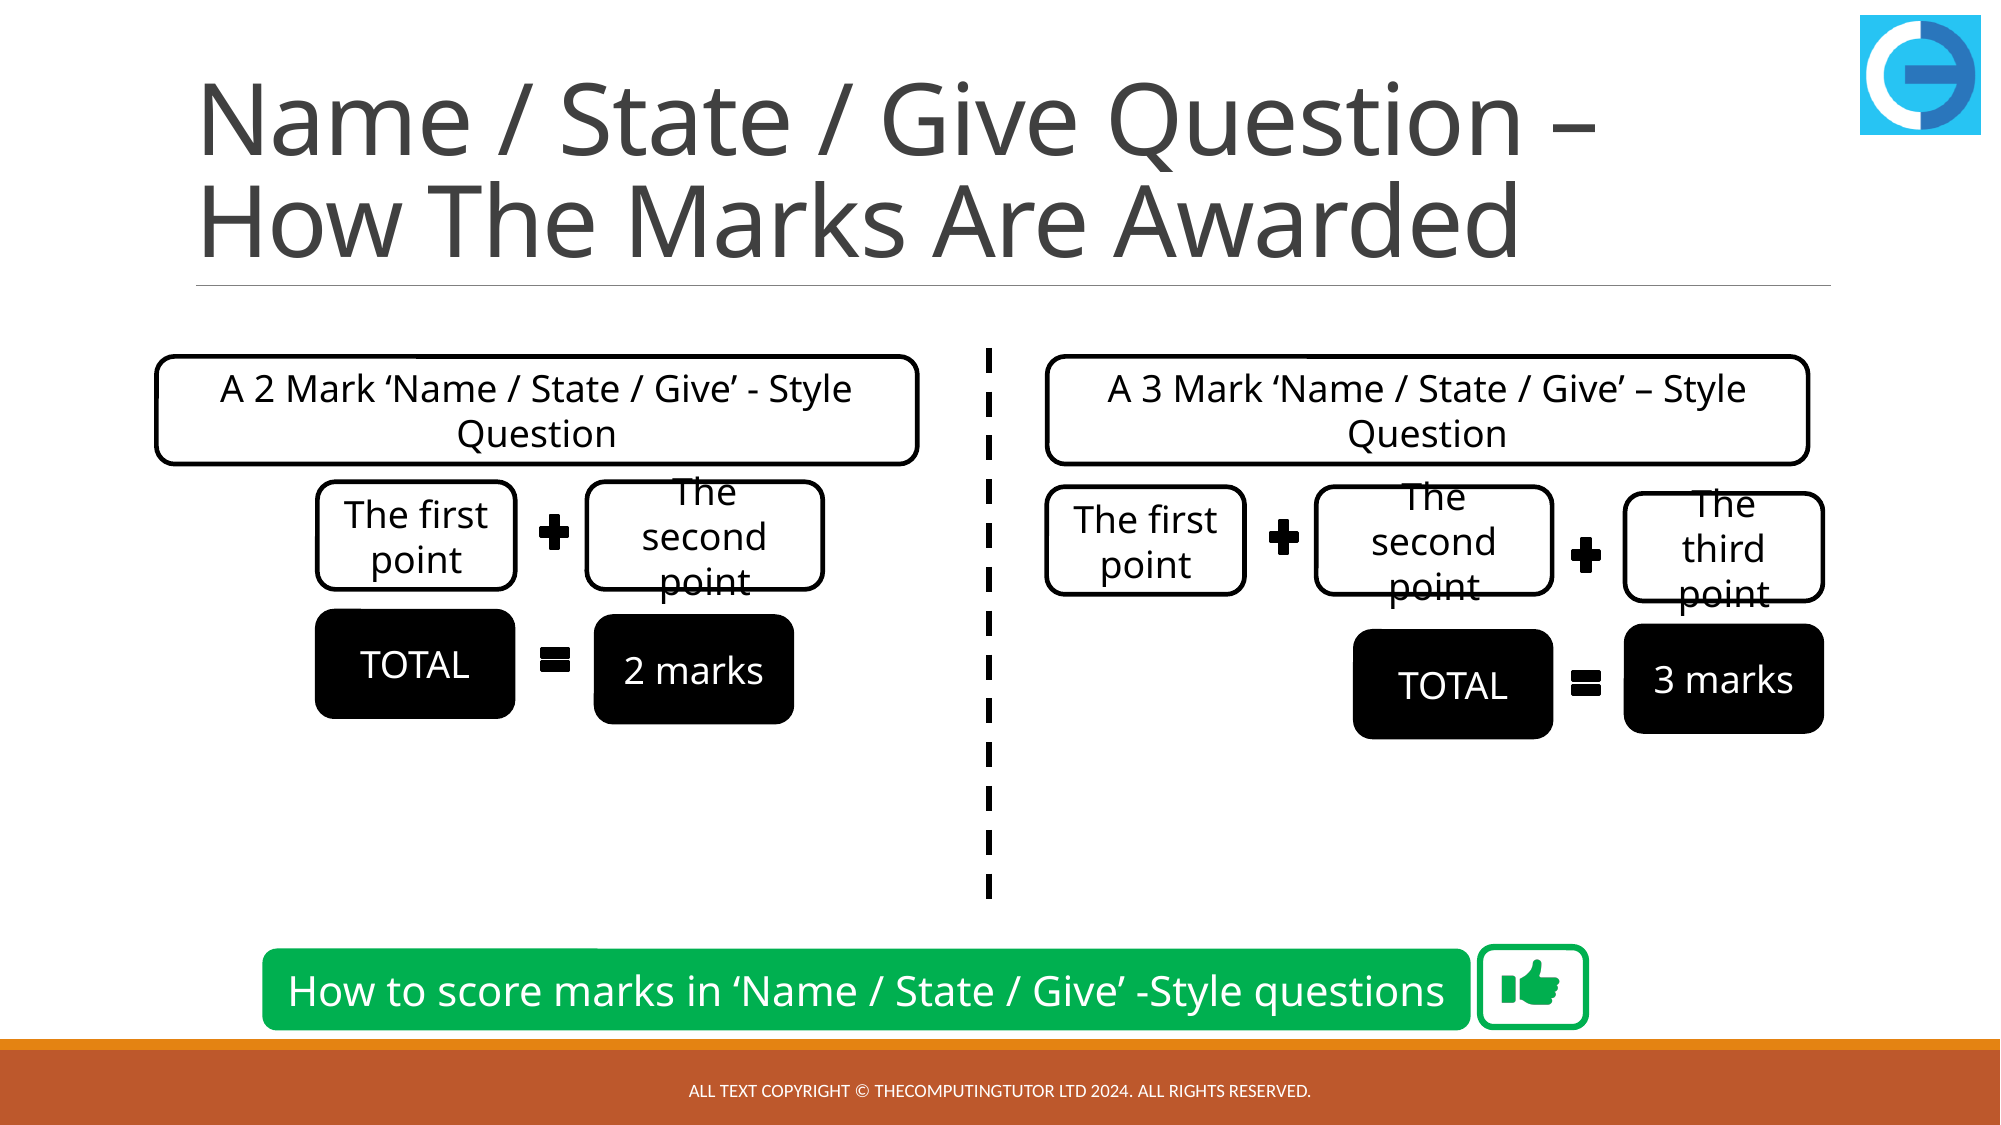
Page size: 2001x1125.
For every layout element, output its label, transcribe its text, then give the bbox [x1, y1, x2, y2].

text_box The second point [585, 480, 825, 591]
text_box How to score marks in ‘Name / State / Give’ -Style questions [262, 948, 1471, 1031]
text_box [540, 660, 570, 672]
title Name / State / Give Question – How The Marks Are Awarded [180, 47, 1830, 285]
text_box The second point [1314, 485, 1554, 596]
text_box TOTAL [1352, 628, 1554, 740]
text_box [1571, 537, 1601, 573]
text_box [1479, 946, 1587, 1028]
text_box The first point [316, 480, 517, 591]
text_box [1269, 519, 1299, 555]
text_box A 2 Mark ‘Name / State / Give’ - Style Question [155, 355, 919, 466]
text_box [540, 647, 570, 659]
footer All text copyright © TheComputingTutor Ltd 2024. All rights Reserved. [604, 1059, 1396, 1120]
text_box The first point [1045, 485, 1246, 596]
text_box A 3 Mark ‘Name / State / Give’ – Style Question [1045, 355, 1810, 466]
text_box 3 marks [1623, 623, 1825, 734]
text_box [1571, 684, 1601, 696]
text_box [1571, 670, 1601, 682]
picture [1860, 15, 1981, 135]
text_box 2 marks [593, 614, 795, 725]
text_box The third point [1623, 492, 1825, 603]
text_box [539, 514, 569, 550]
text_box TOTAL [314, 608, 516, 719]
